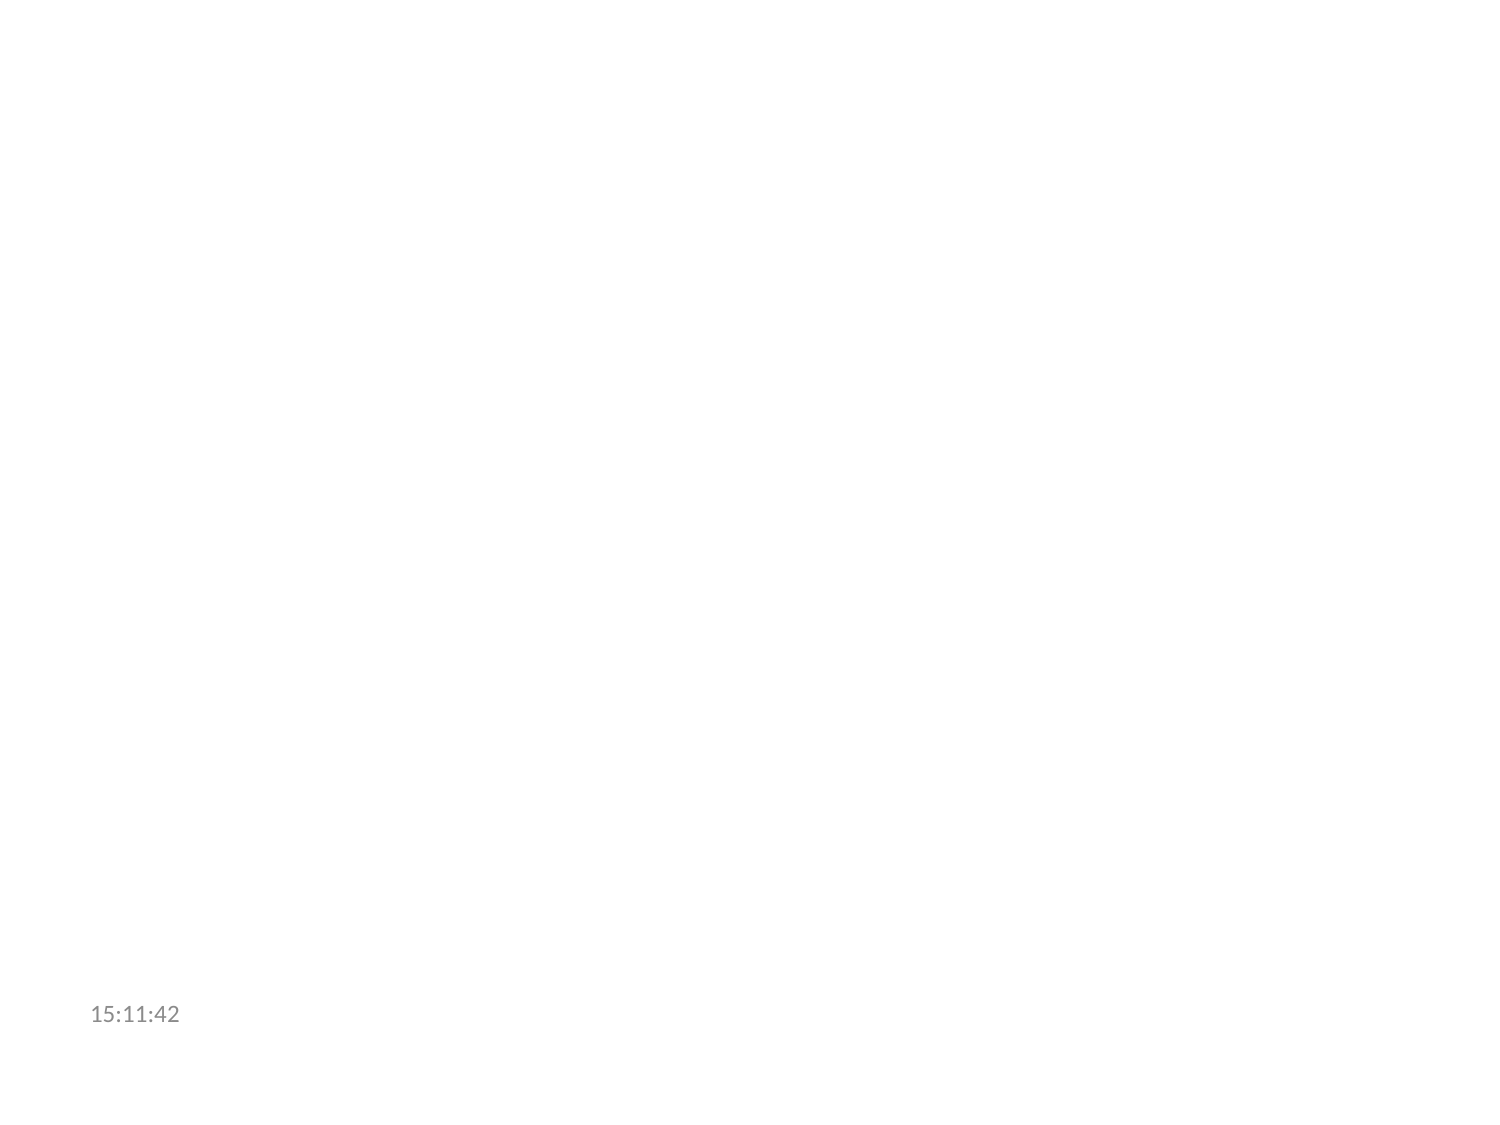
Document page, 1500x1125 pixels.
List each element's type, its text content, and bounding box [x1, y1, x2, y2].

text_box 15:35:09 [75, 982, 425, 1043]
